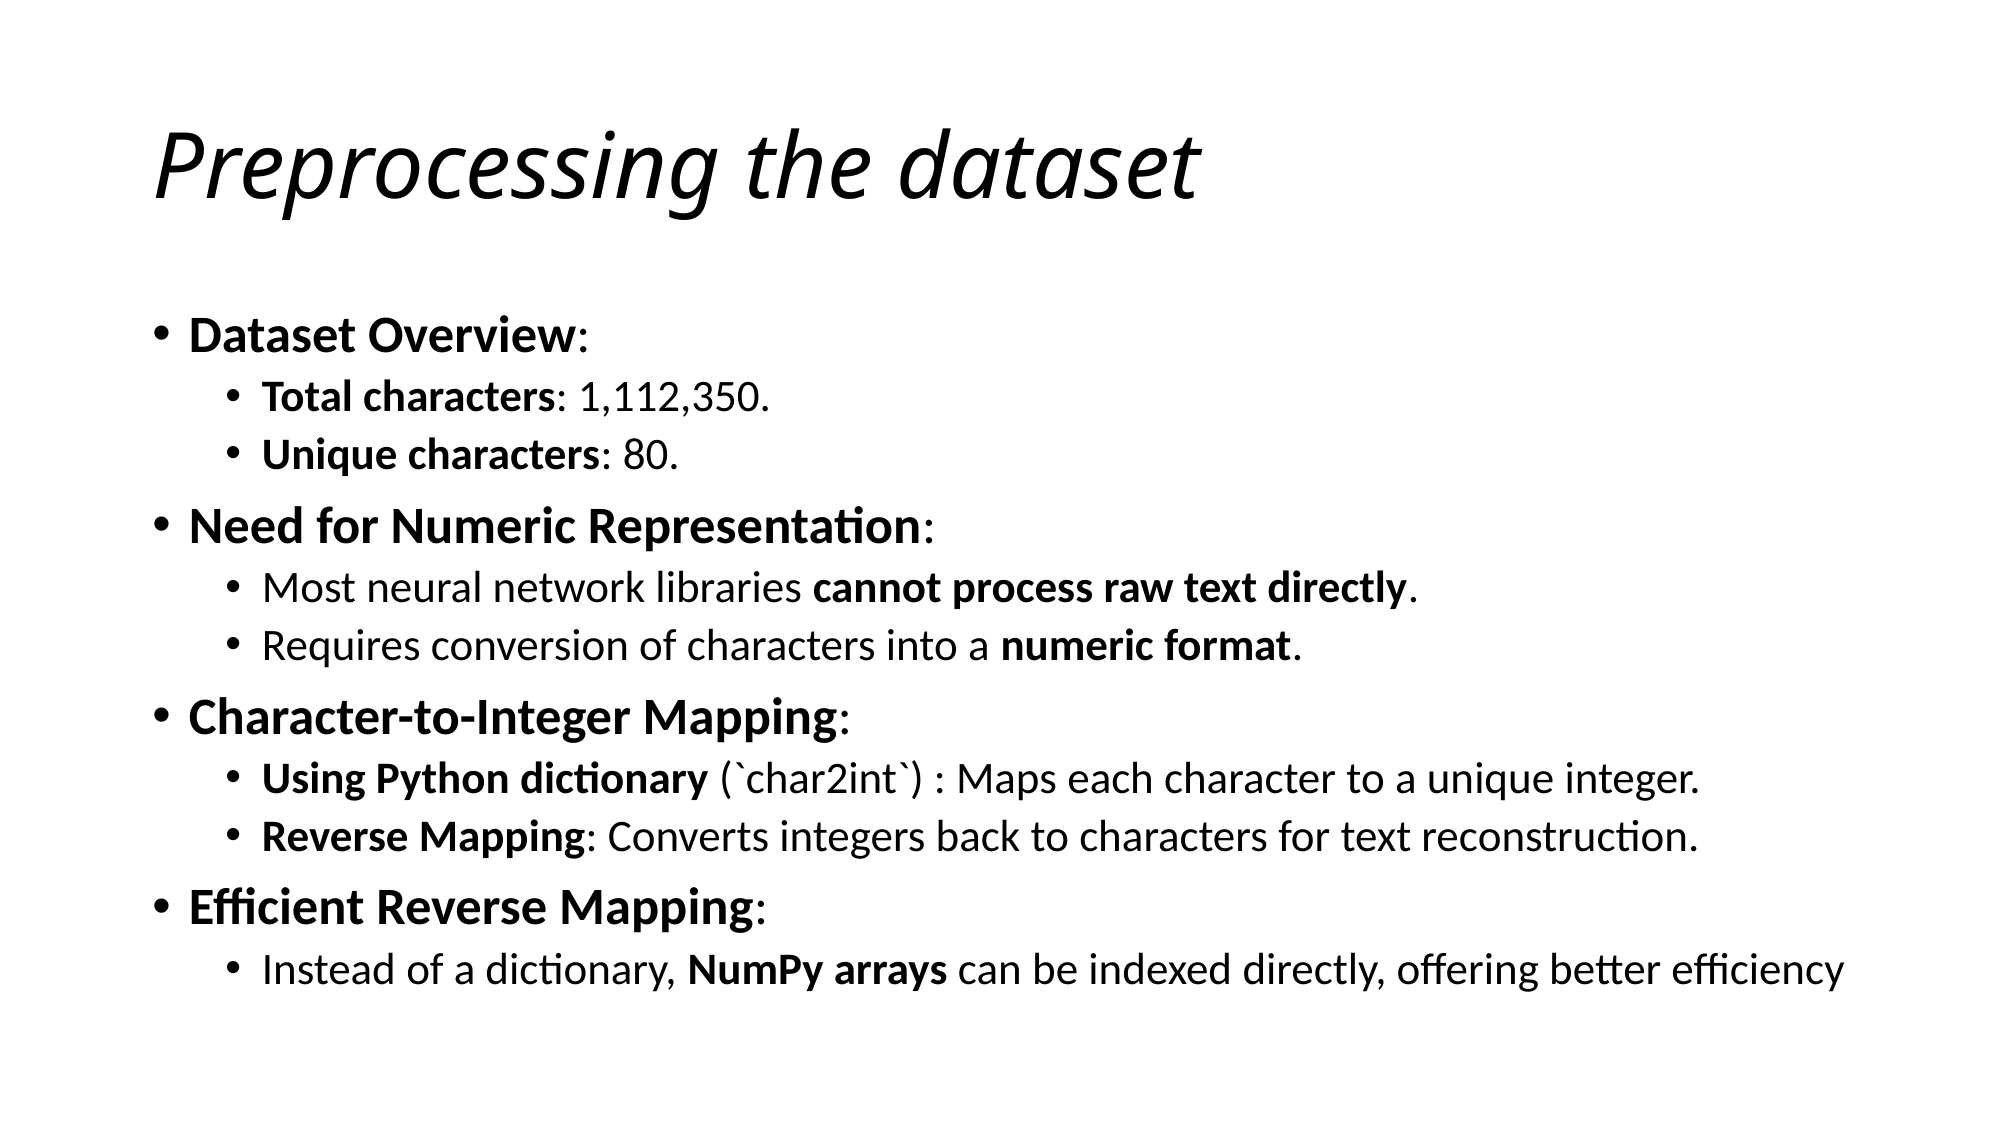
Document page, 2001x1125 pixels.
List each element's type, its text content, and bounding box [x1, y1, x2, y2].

title Preprocessing the dataset [137, 59, 1863, 278]
list Dataset Overview: Total characters: 1,112,350. Unique characters: 80. Need for Numeric Representation: Most neural network libraries cannot process raw text directly. Requires conversion of characters into a numeric format. Character-to-Integer Mapping: Using Python dictionary (`char2int`) : Maps each character to a unique integer. Reverse Mapping: Converts integers back to characters for text reconstruction. Efficient Reverse Mapping: Instead of a dictionary, NumPy arrays can be indexed directly, offering better efficiency [137, 299, 1863, 1014]
